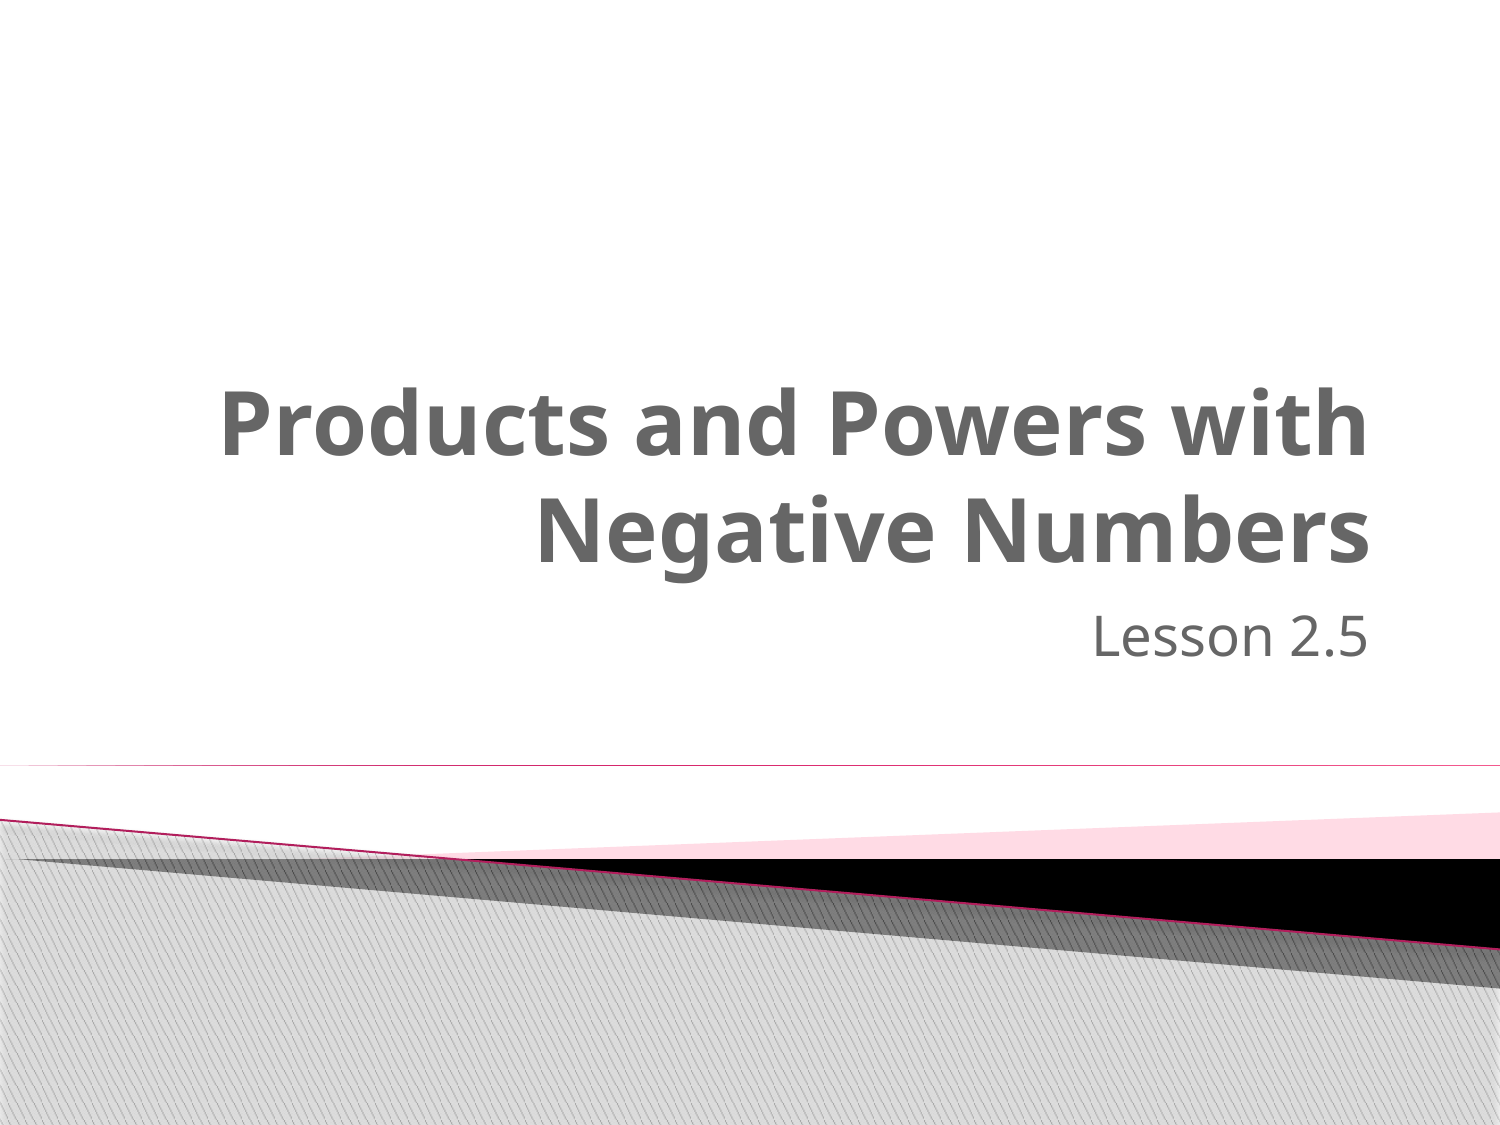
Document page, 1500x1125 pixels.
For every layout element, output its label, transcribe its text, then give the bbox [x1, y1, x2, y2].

subtitle Lesson 2.5 [112, 592, 1388, 790]
picture [5, 859, 1500, 989]
title Products and Powers with Negative Numbers [112, 287, 1388, 588]
